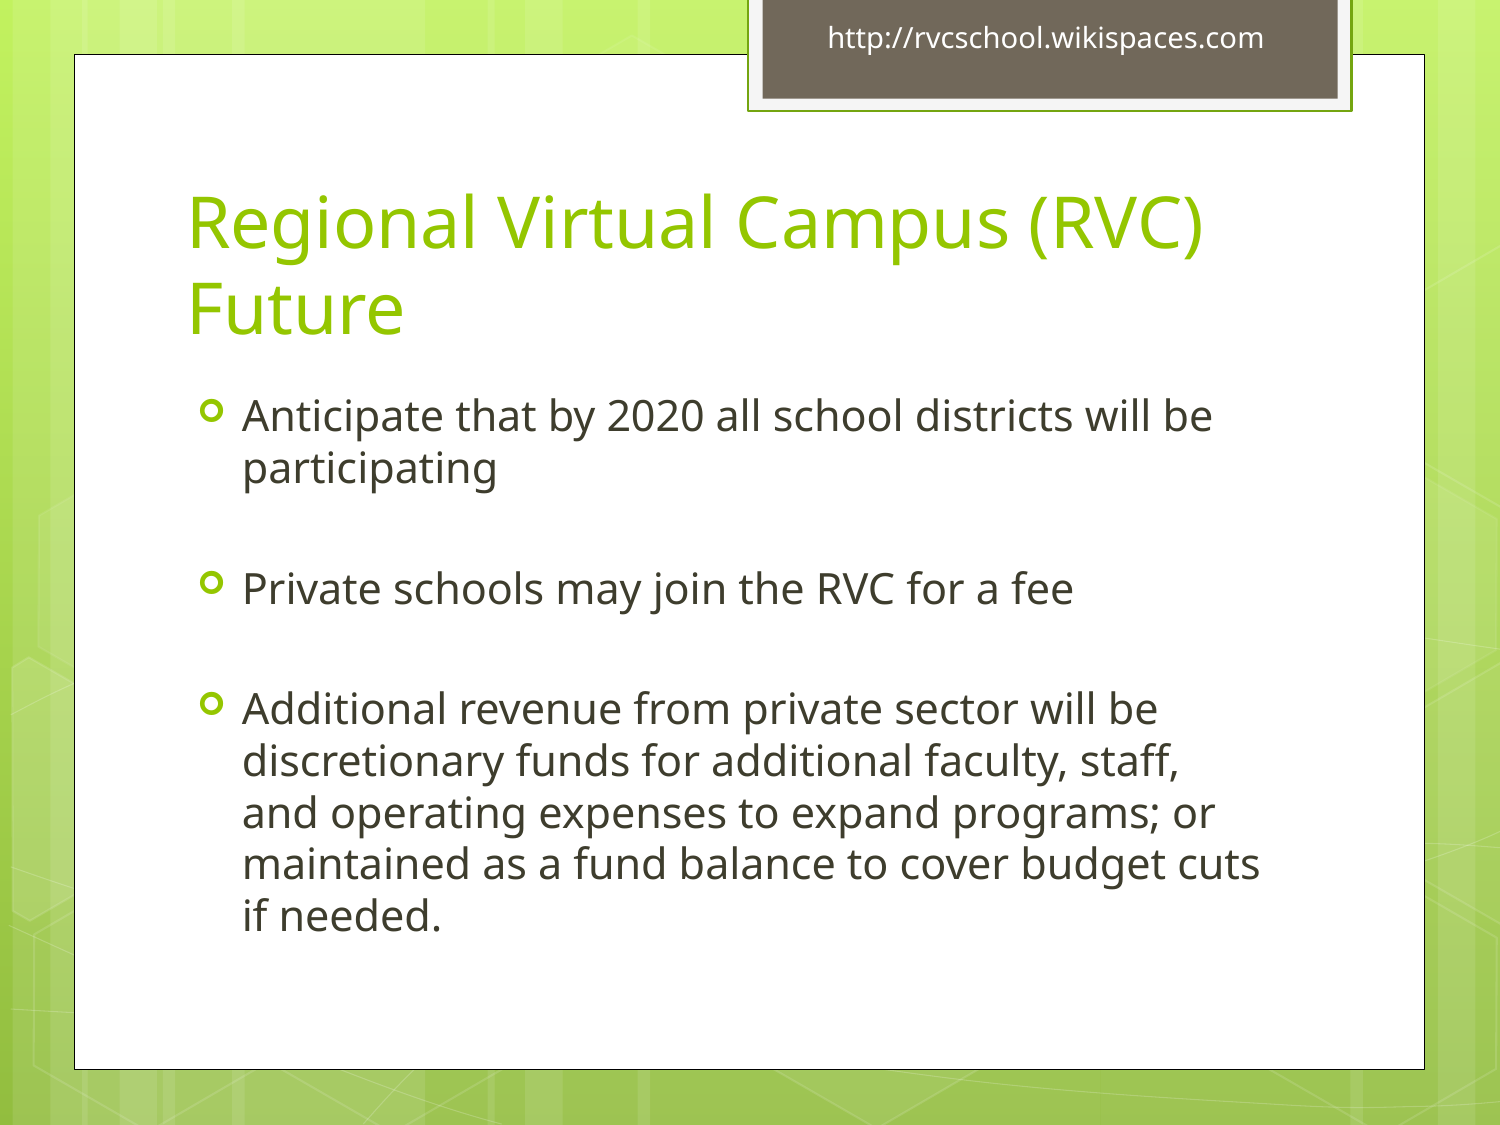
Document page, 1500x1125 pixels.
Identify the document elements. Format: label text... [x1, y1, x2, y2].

text_box http://rvcschool.wikispaces.com [812, 12, 1280, 63]
title Regional Virtual Campus (RVC) Future [171, 168, 1324, 357]
list Anticipate that by 2020 all school districts will be participating Private schools may join the RVC for a fee Additional revenue from private sector will be discretionary funds for additional faculty, staff, and operating expenses to expand programs; or maintained as a fund balance to cover budget cuts if needed. [171, 381, 1283, 957]
